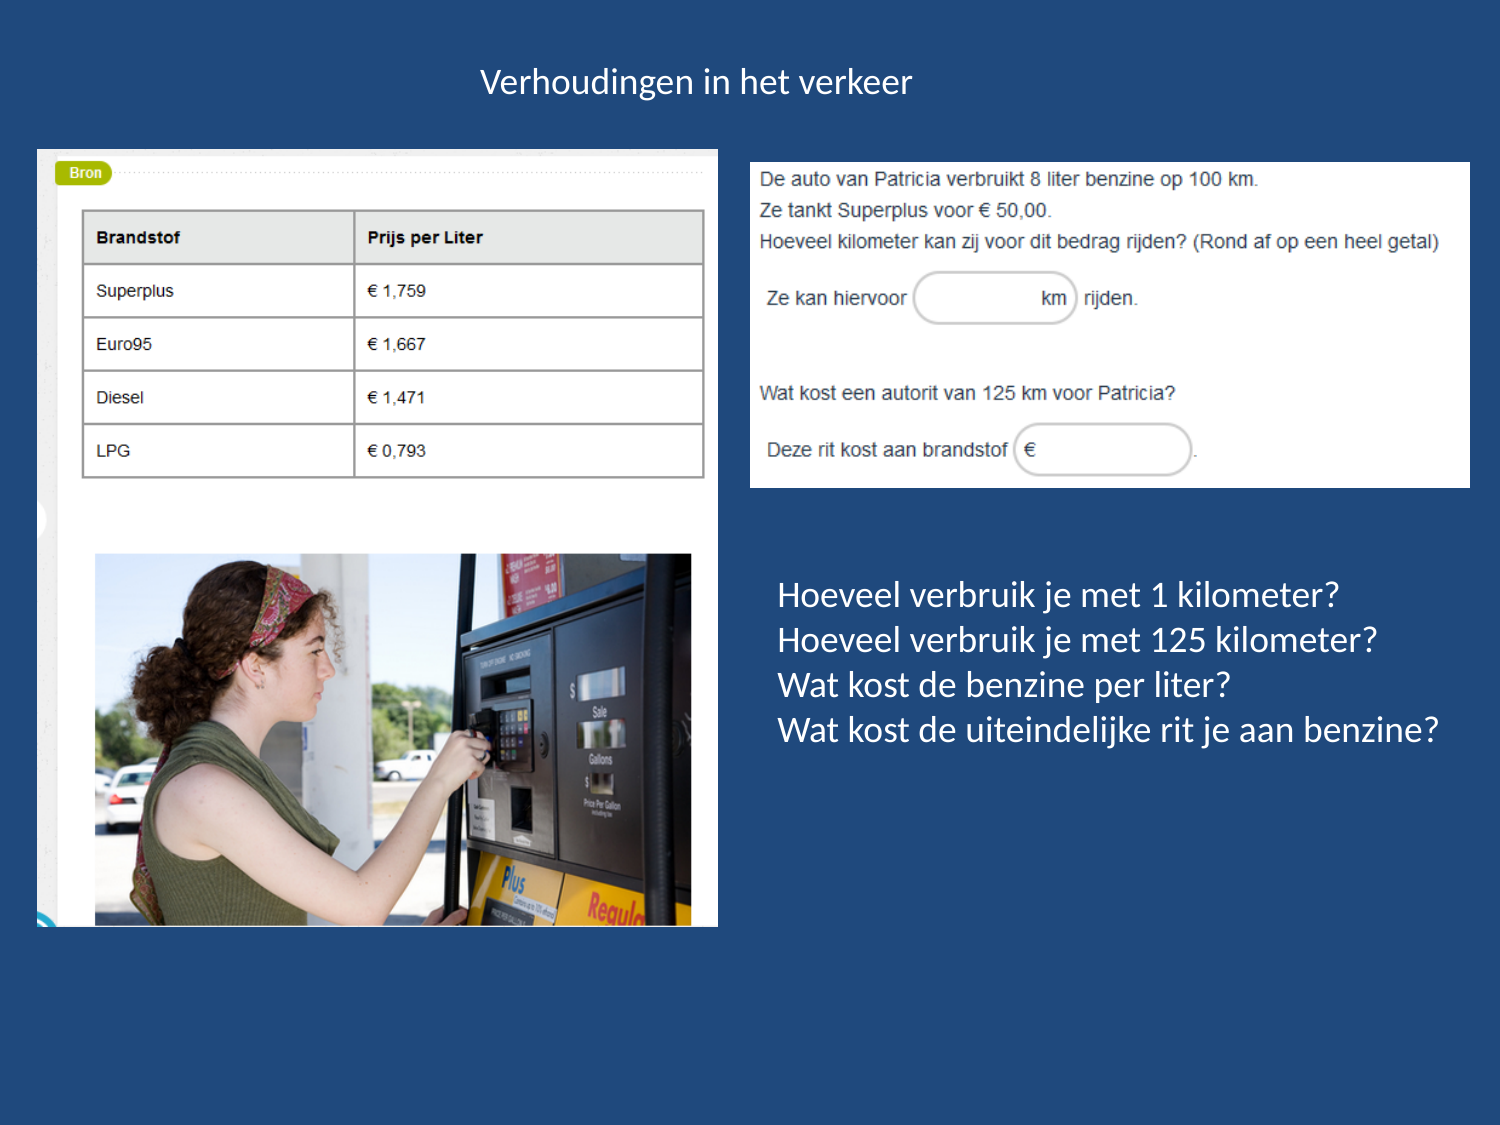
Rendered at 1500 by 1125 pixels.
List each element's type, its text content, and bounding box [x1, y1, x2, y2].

picture [749, 162, 1470, 488]
text_box Hoeveel verbruik je met 1 kilometer? Hoeveel verbruik je met 125 kilometer? Wat kost de benzine per liter? Wat kost de uiteindelijke rit je aan benzine? [762, 562, 1463, 848]
text_box Verhoudingen in het verkeer [465, 49, 929, 110]
picture [37, 149, 718, 927]
